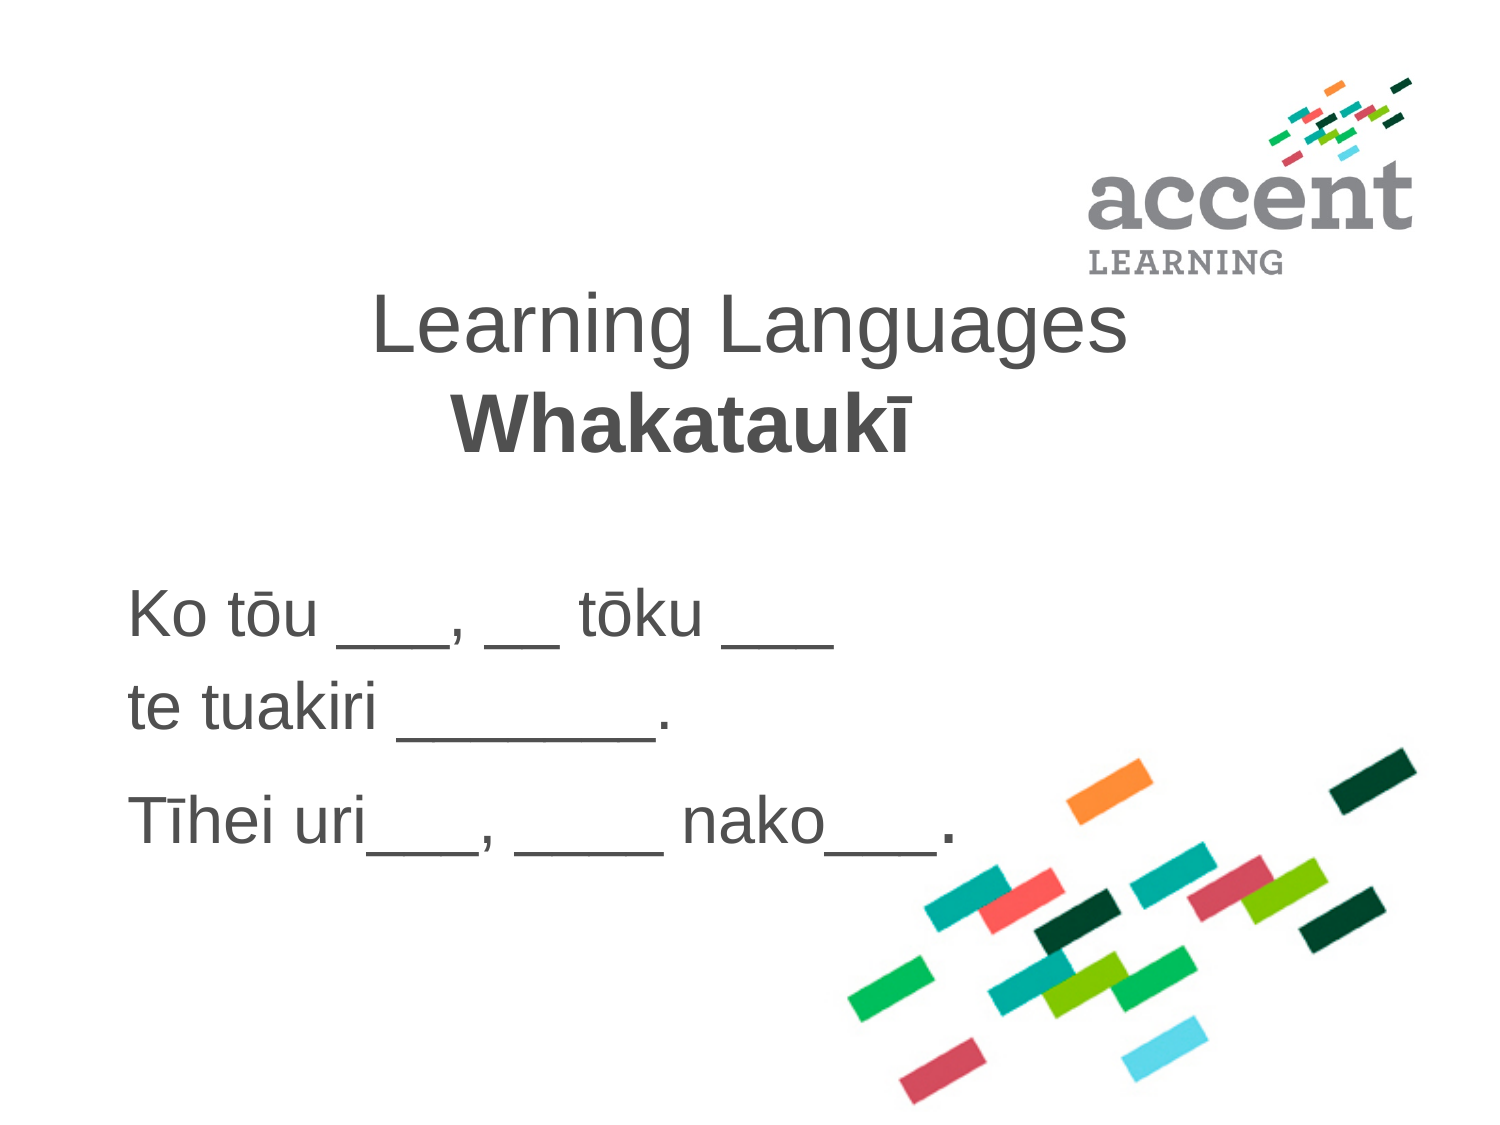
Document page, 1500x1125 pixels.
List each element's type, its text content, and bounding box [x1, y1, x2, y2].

subtitle Ko tōu ___, __ tōku ___ te tuakiri _______. Tīhei uri___, ____ nako___. [111, 562, 1276, 868]
picture [1037, 24, 1463, 325]
picture [750, 659, 1500, 1125]
title Learning Languages Whakataukī [112, 280, 1388, 458]
